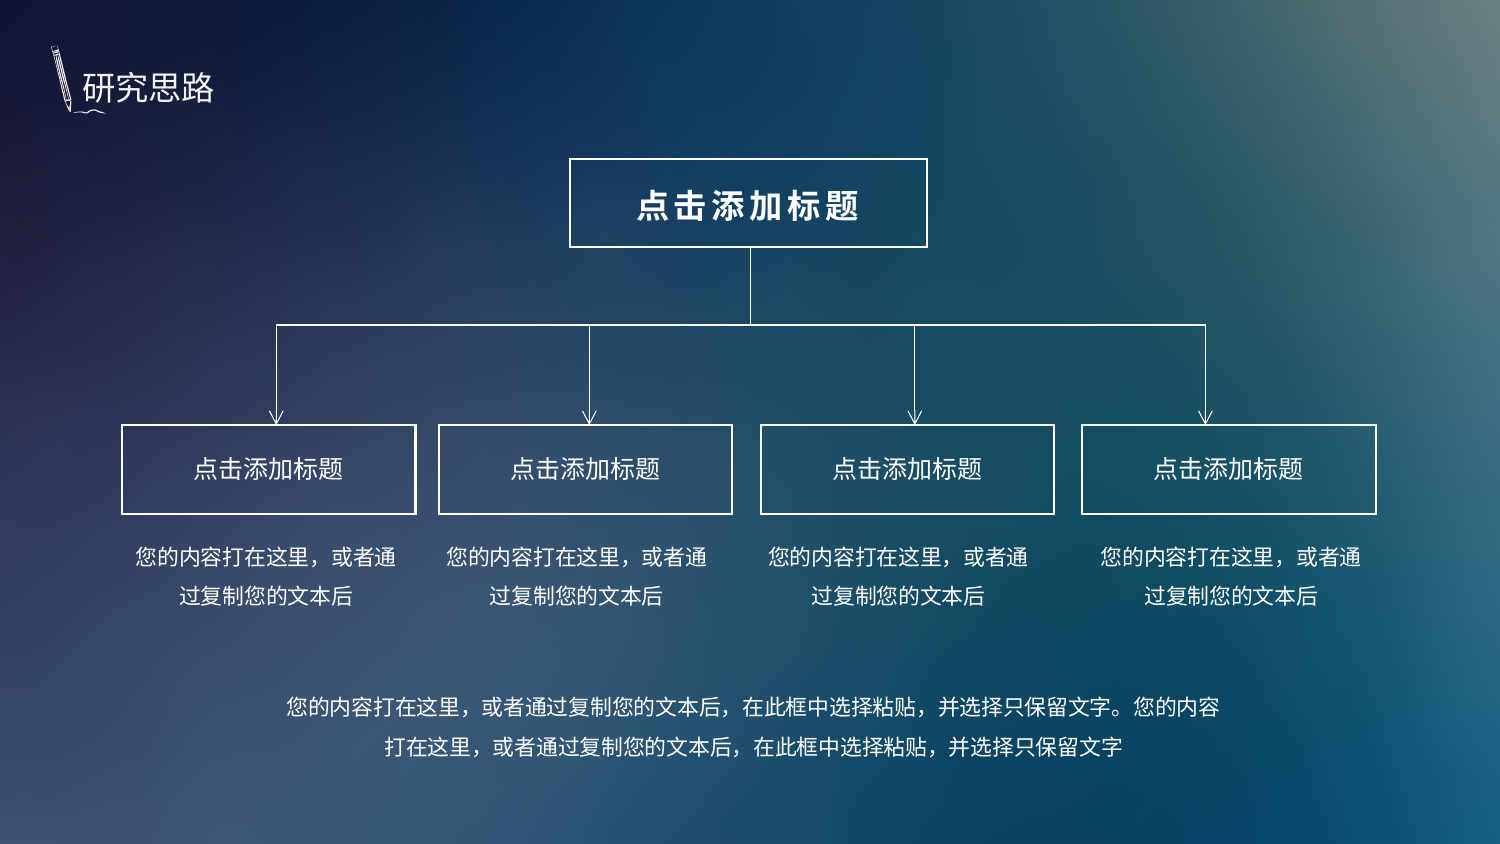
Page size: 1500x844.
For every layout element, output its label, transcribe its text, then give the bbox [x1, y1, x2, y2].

text_box 您的内容打在这里，或者通过复制您的文本后 [110, 522, 421, 617]
picture [0, 0, 1500, 844]
text_box 您的内容打在这里，或者通过复制您的文本后 [421, 522, 733, 617]
text_box 您的内容打在这里，或者通过复制您的文本后 [743, 522, 1054, 617]
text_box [122, 158, 1376, 514]
text_box 您的内容打在这里，或者通过复制您的文本后，在此框中选择粘贴，并选择只保留文字。您的内容打在这里，或者通过复制您的文本后，在此框中选择粘贴，并选择只保留文字 [262, 673, 1246, 767]
text_box 研究思路 [67, 59, 357, 115]
text_box 您的内容打在这里，或者通过复制您的文本后 [1076, 522, 1387, 617]
